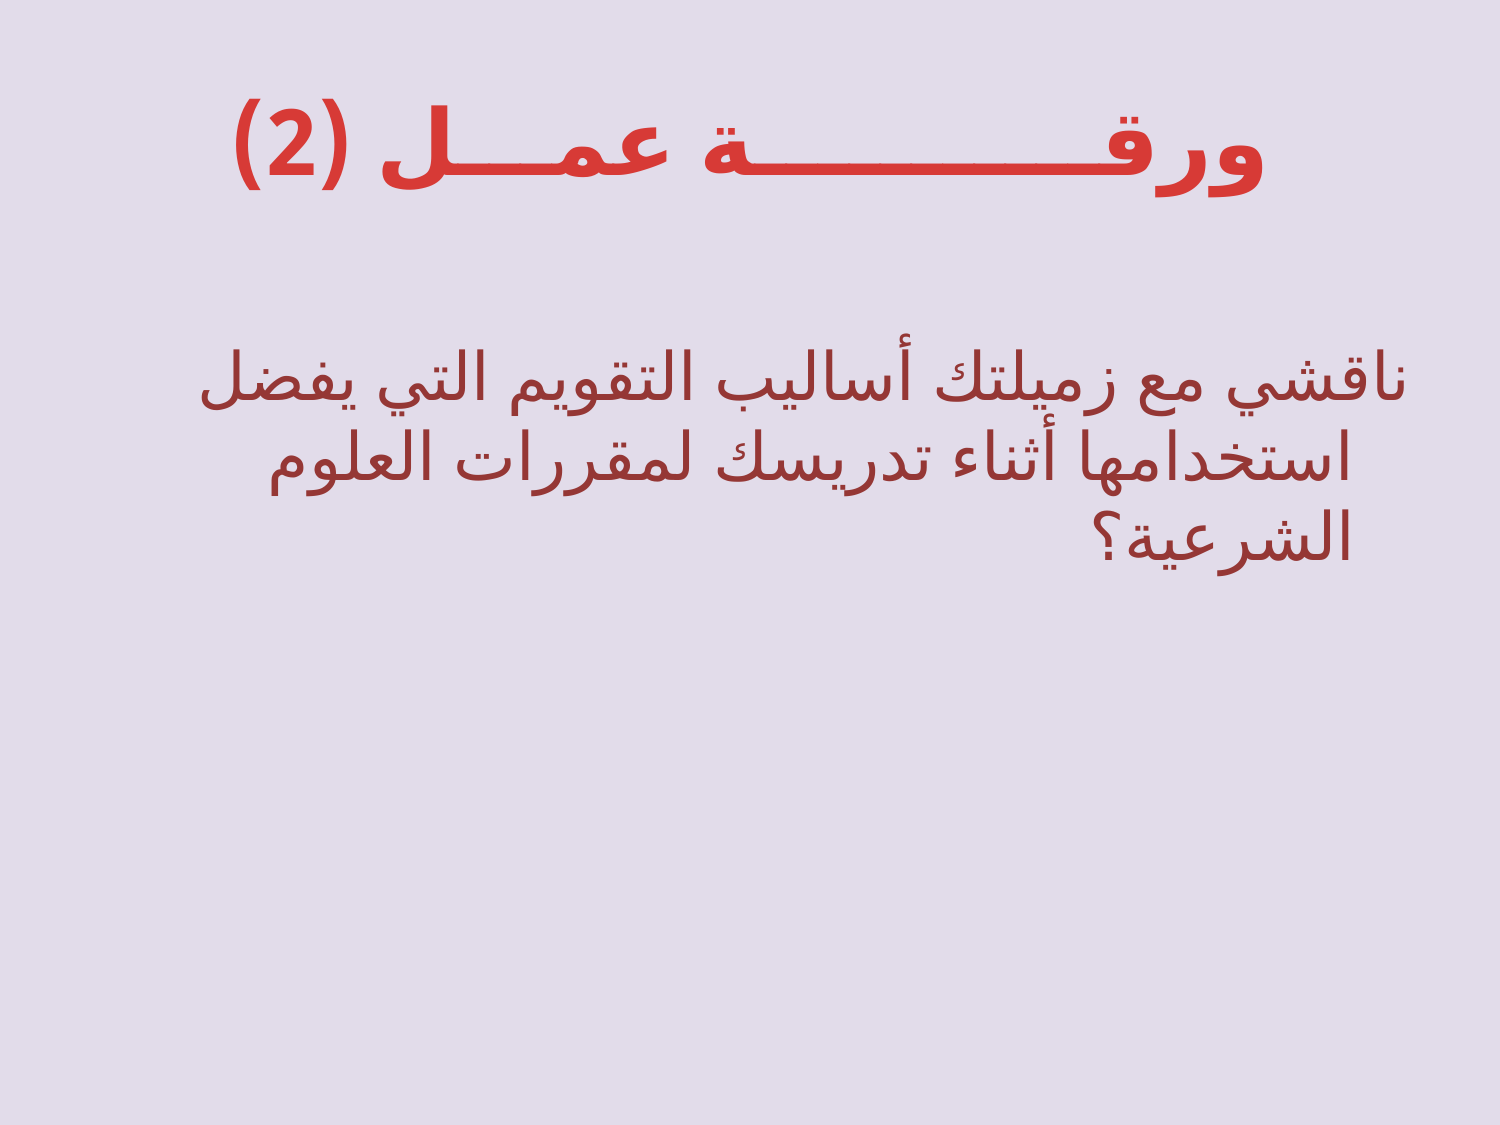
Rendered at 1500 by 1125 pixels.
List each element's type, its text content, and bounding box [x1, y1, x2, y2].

title ورقـــــــــــة عمـــل (2) [75, 45, 1425, 233]
list ناقشي مع زميلتك أساليب التقويم التي يفضل استخدامها أثناء تدريسك لمقررات العلوم الشرعية؟ [76, 326, 1427, 1069]
